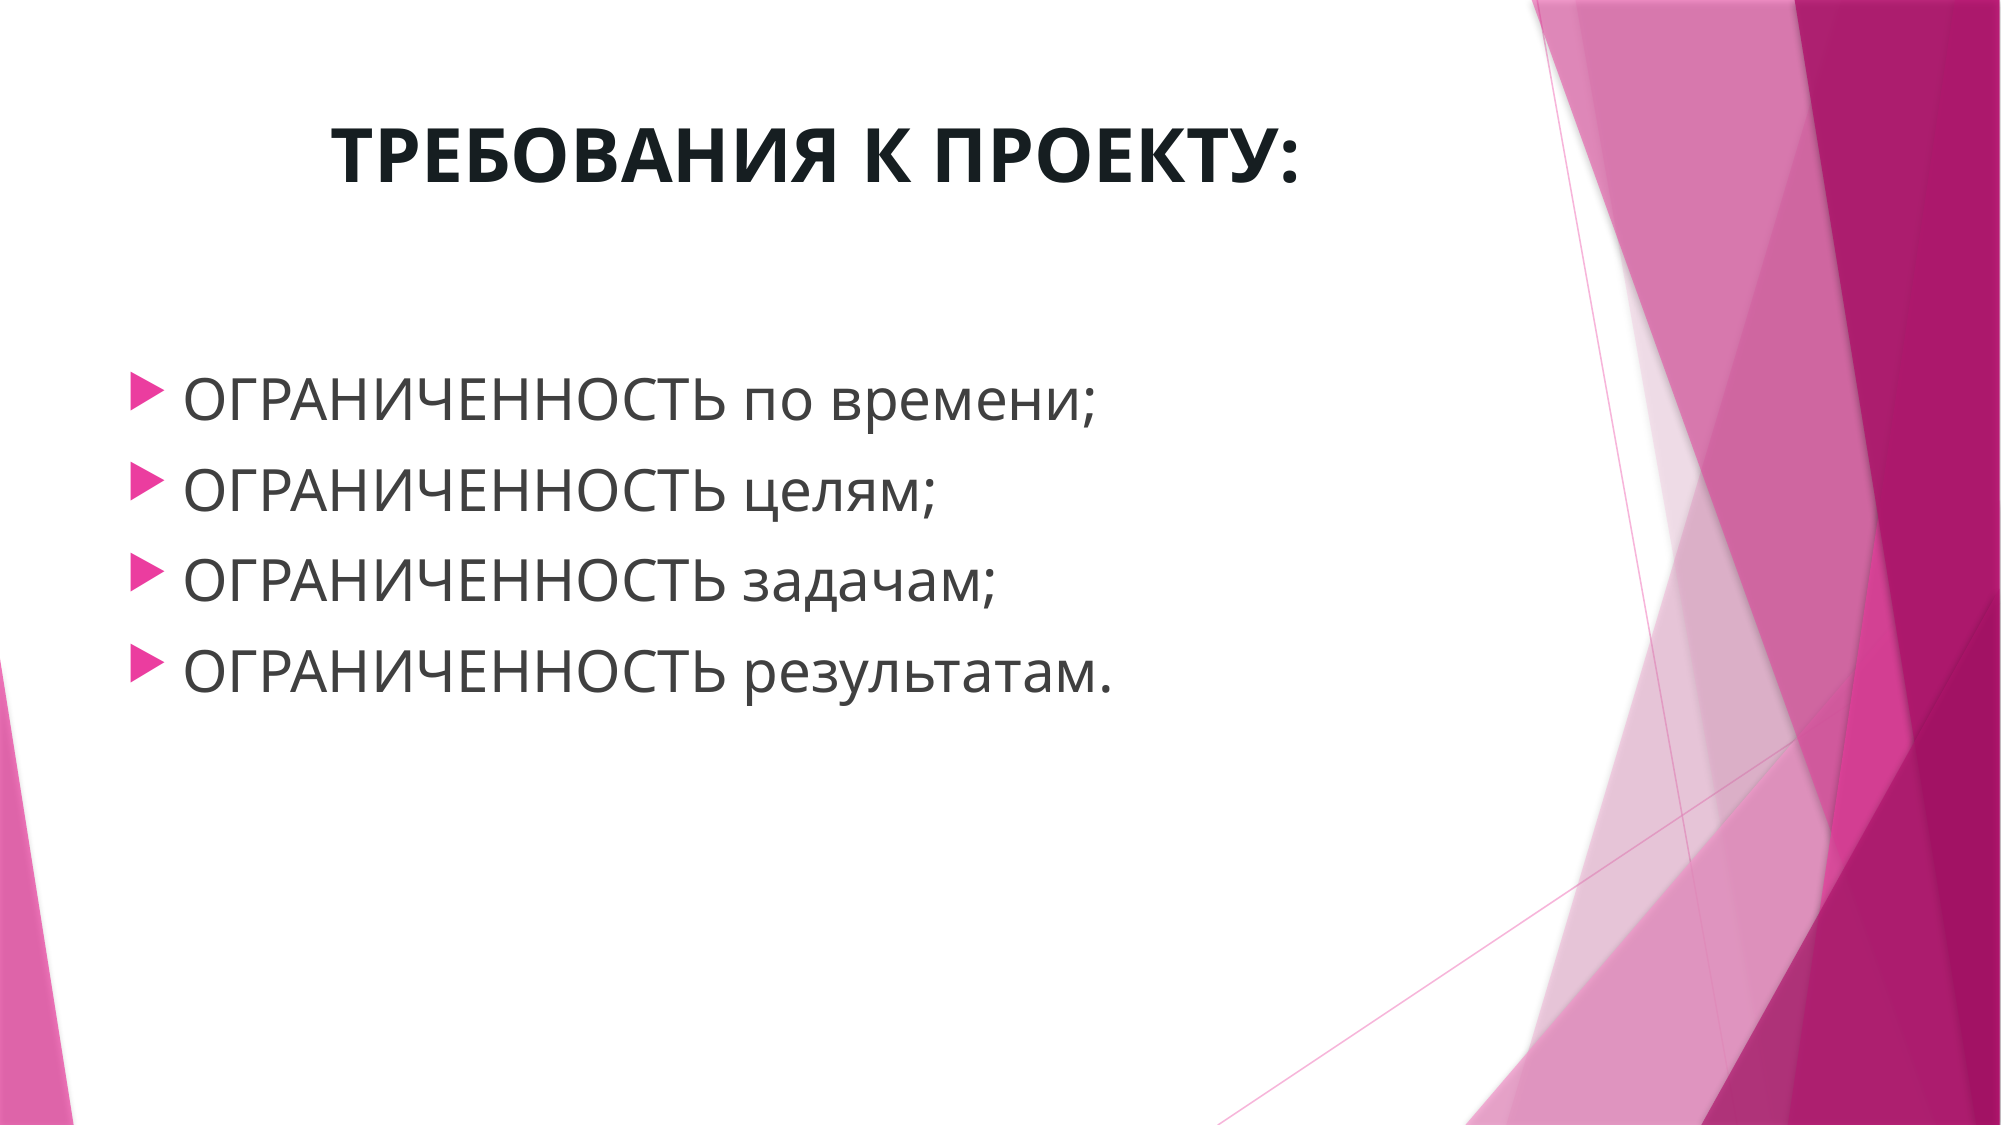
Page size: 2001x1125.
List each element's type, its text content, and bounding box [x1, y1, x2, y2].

list ОГРАНИЧЕННОСТЬ по времени; ОГРАНИЧЕННОСТЬ целям; ОГРАНИЧЕННОСТЬ задачам; ОГРАНИЧЕННОСТЬ результатам. [110, 354, 1522, 992]
title ТРЕБОВАНИЯ К ПРОЕКТУ: [110, 99, 1522, 317]
